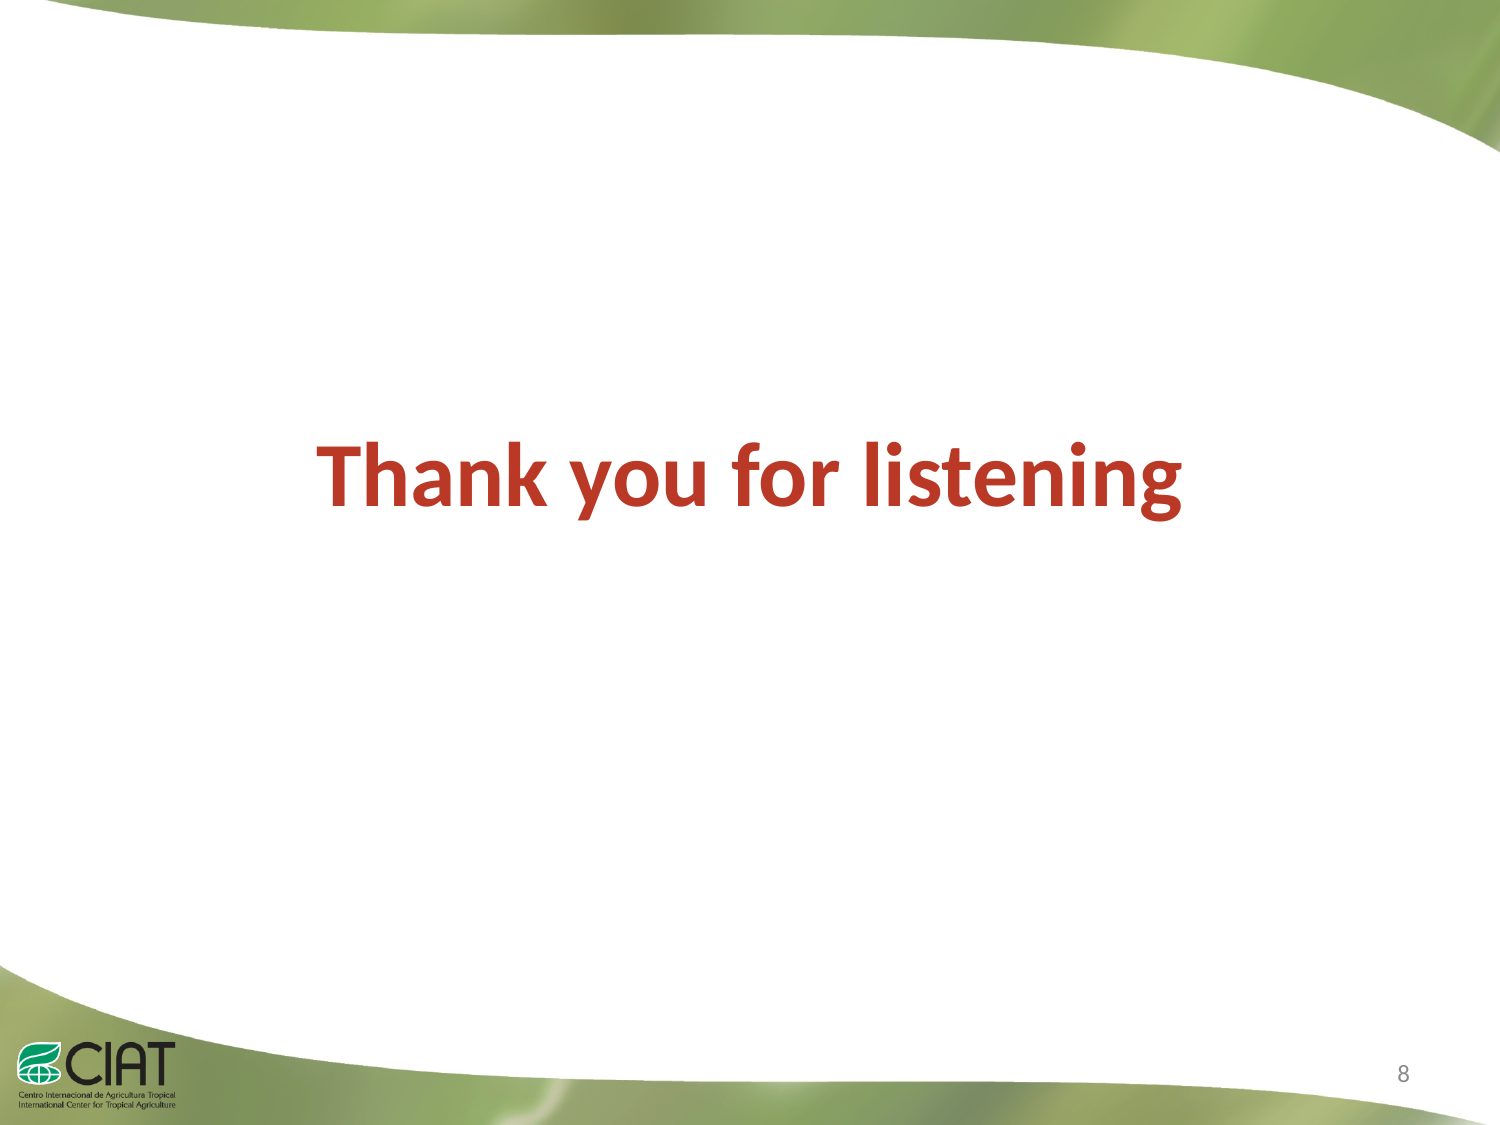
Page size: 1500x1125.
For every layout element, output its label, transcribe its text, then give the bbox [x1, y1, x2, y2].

title Thank you for listening [112, 349, 1388, 591]
slide_number 8 [1074, 1042, 1425, 1103]
picture [0, 0, 1500, 1125]
